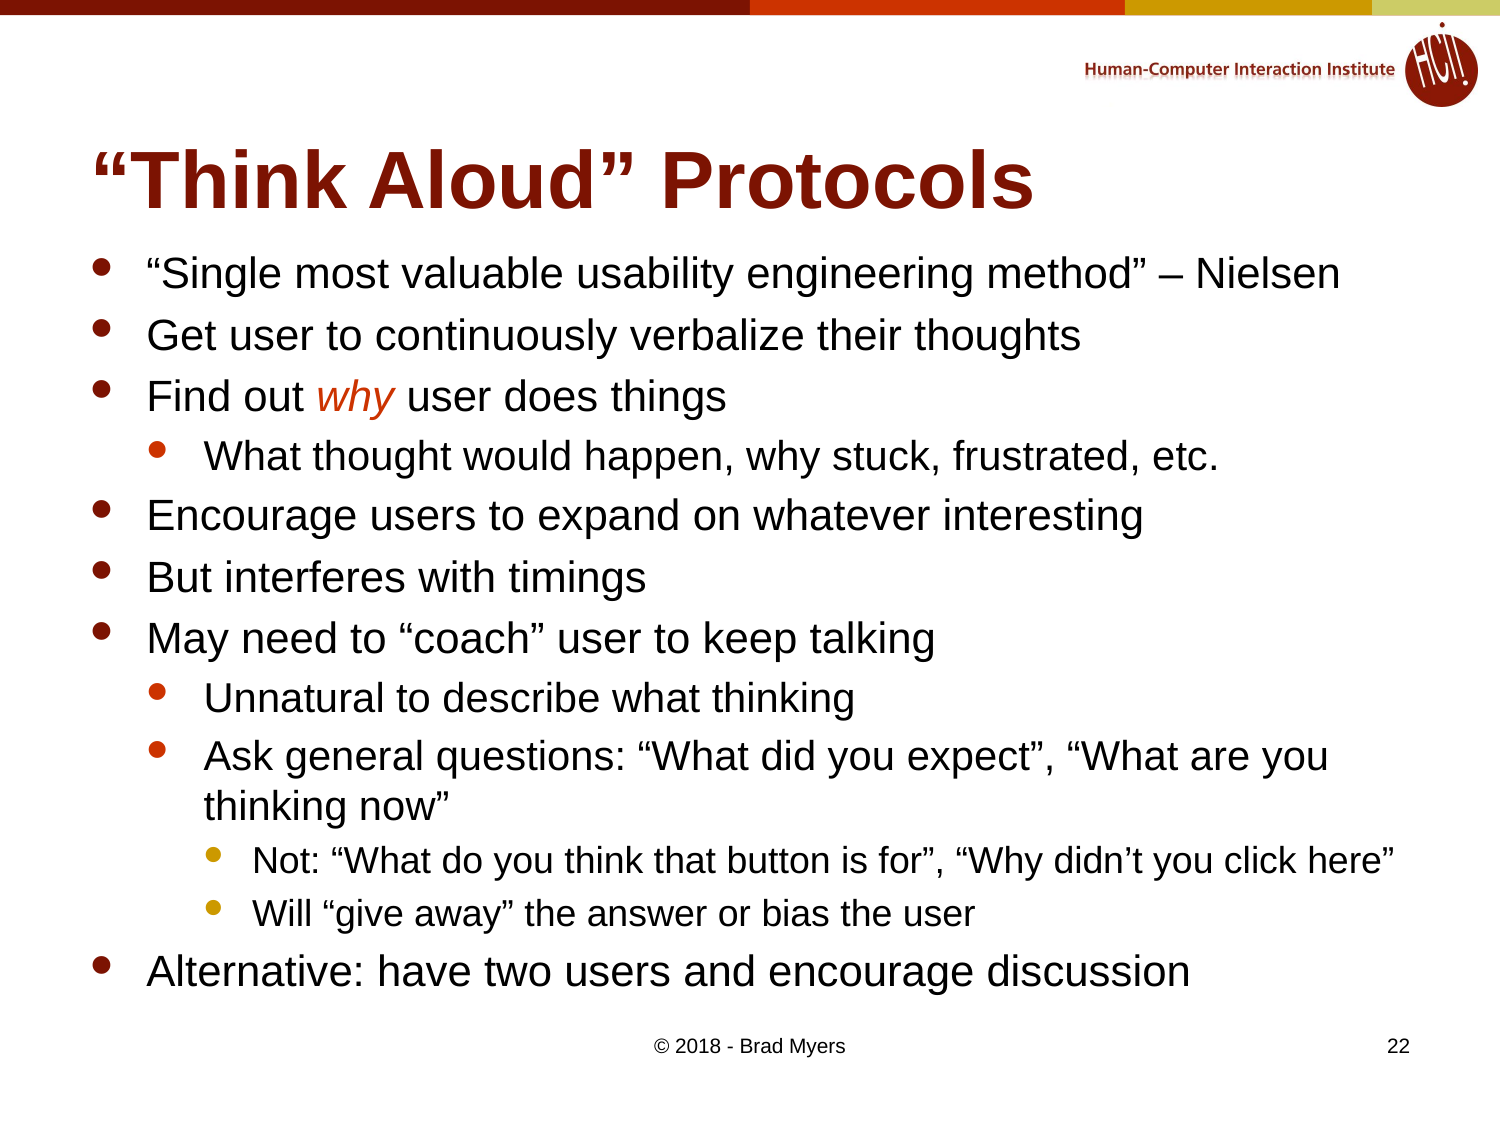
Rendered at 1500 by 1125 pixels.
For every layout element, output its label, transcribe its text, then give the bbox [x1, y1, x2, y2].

title “Think Aloud” Protocols [74, 19, 1313, 233]
list “Single most valuable usability engineering method” – Nielsen Get user to continuously verbalize their thoughts Find out why user does things What thought would happen, why stuck, frustrated, etc. Encourage users to expand on whatever interesting But interferes with timings May need to “coach” user to keep talking Unnatural to describe what thinking Ask general questions: “What did you expect”, “What are you thinking now” Not: “What do you think that button is for”, “Why didn’t you click here” Will “give away” the answer or bias the user Alternative: have two users and encourage discussion [74, 237, 1426, 962]
slide_number 22 [1074, 1024, 1426, 1101]
footer © 2018 - Brad Myers [512, 1024, 988, 1101]
picture [1313, 22, 1478, 107]
